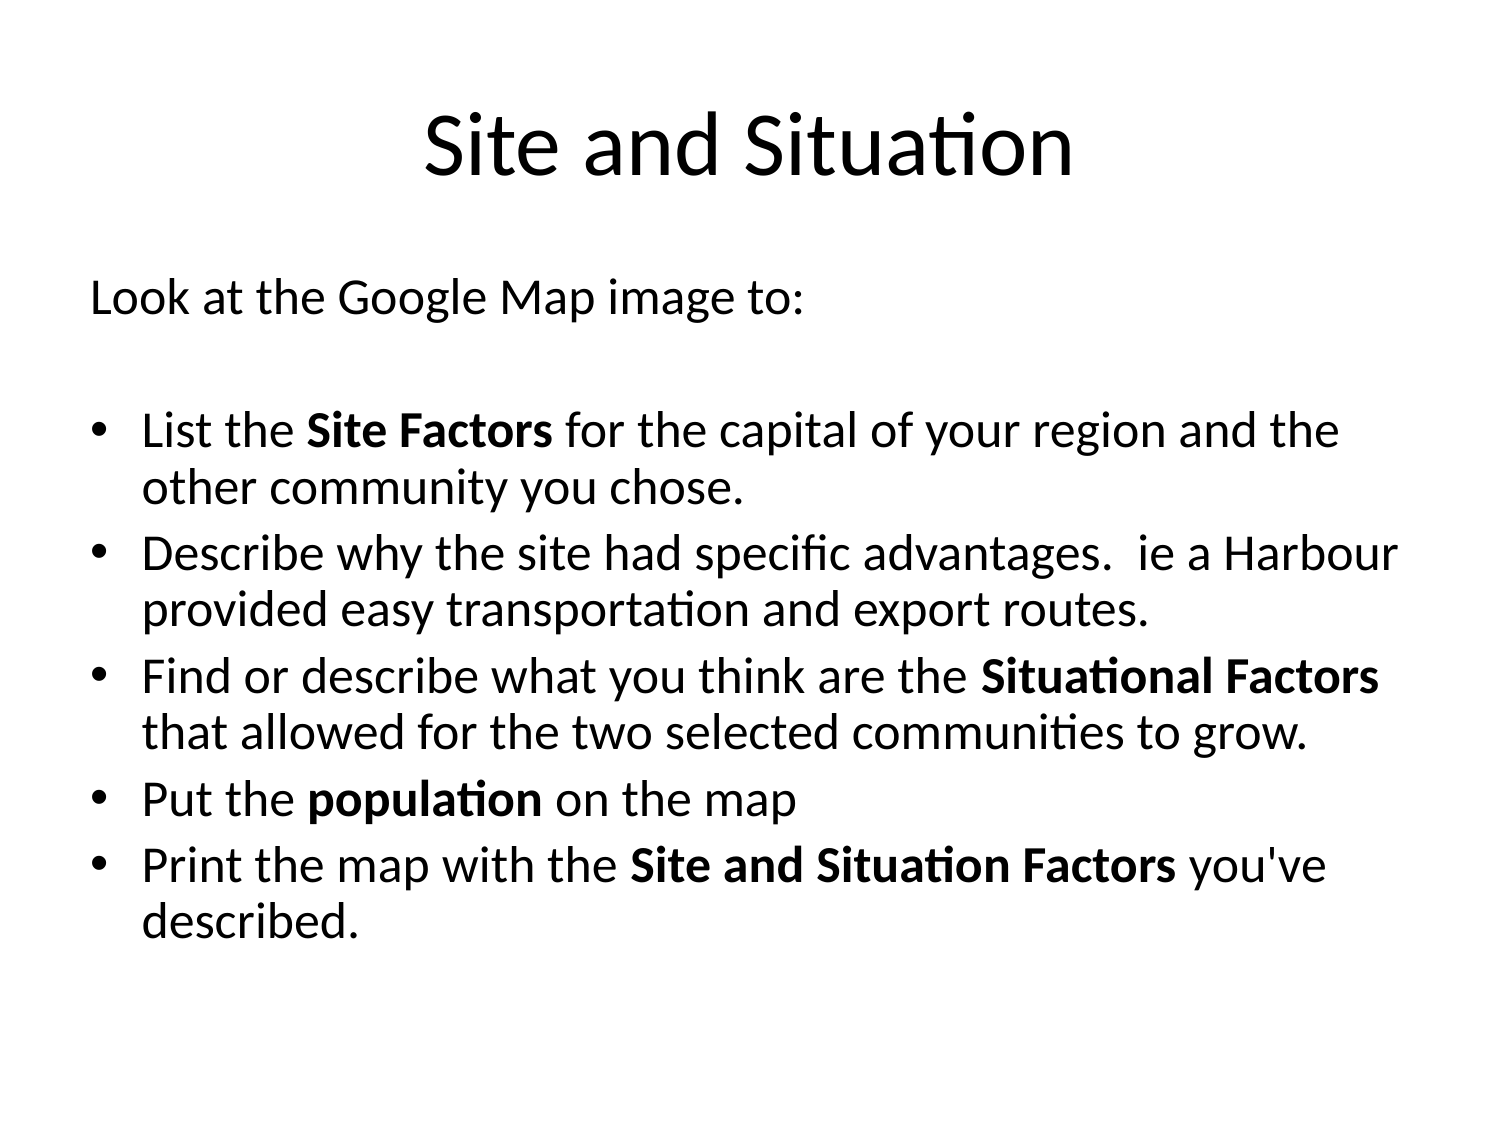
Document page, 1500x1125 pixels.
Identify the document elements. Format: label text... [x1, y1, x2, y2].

title Site and Situation [75, 45, 1425, 233]
list Look at the Google Map image to: List the Site Factors for the capital of your region and the other community you chose. Describe why the site had specific advantages. ie a Harbour provided easy transportation and export routes. Find or describe what you think are the Situational Factors that allowed for the two selected communities to grow. Put the population on the map Print the map with the Site and Situation Factors you've described. [75, 262, 1425, 1005]
